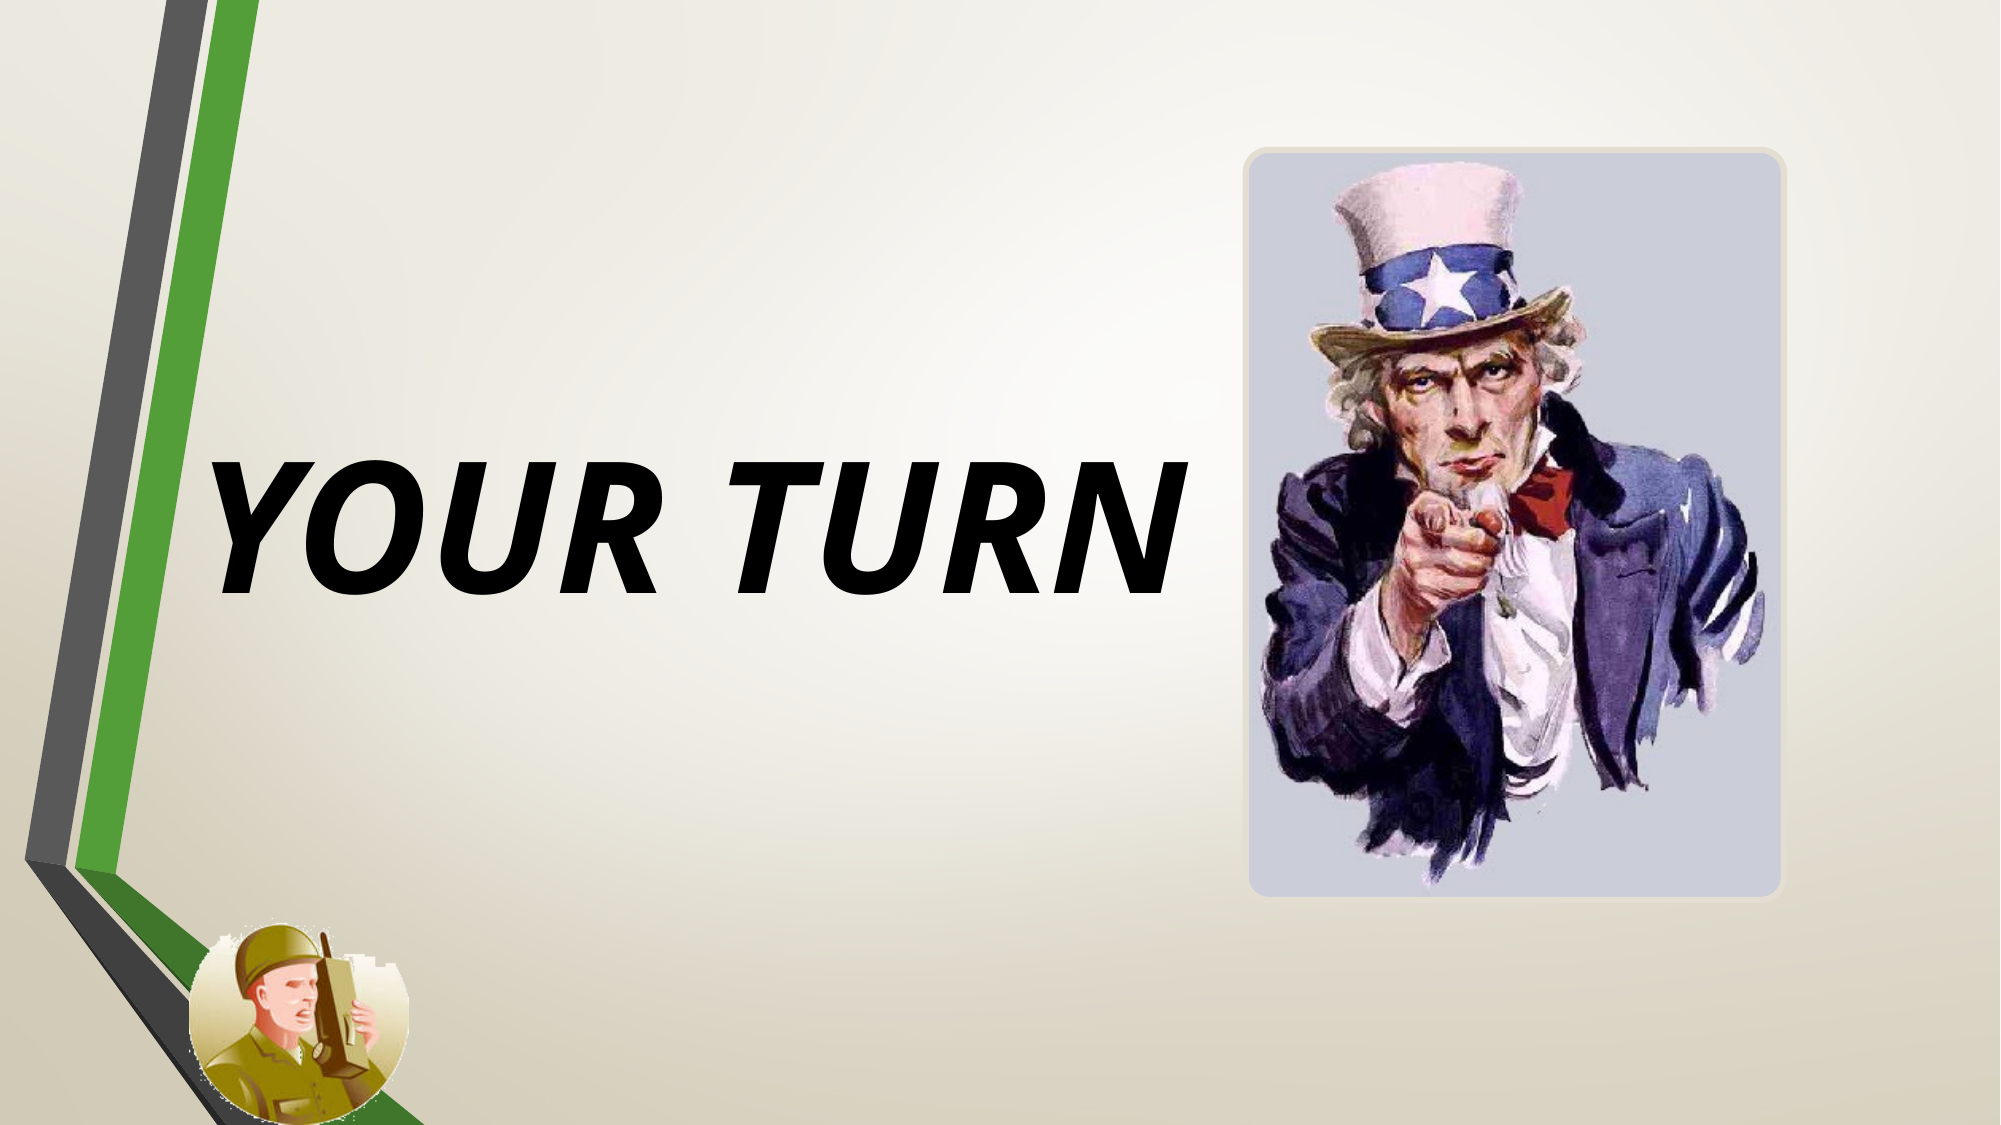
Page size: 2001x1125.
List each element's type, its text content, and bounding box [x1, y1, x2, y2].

picture [1245, 149, 1785, 901]
title YOUR TURN [115, 412, 1242, 638]
picture [189, 905, 410, 1125]
